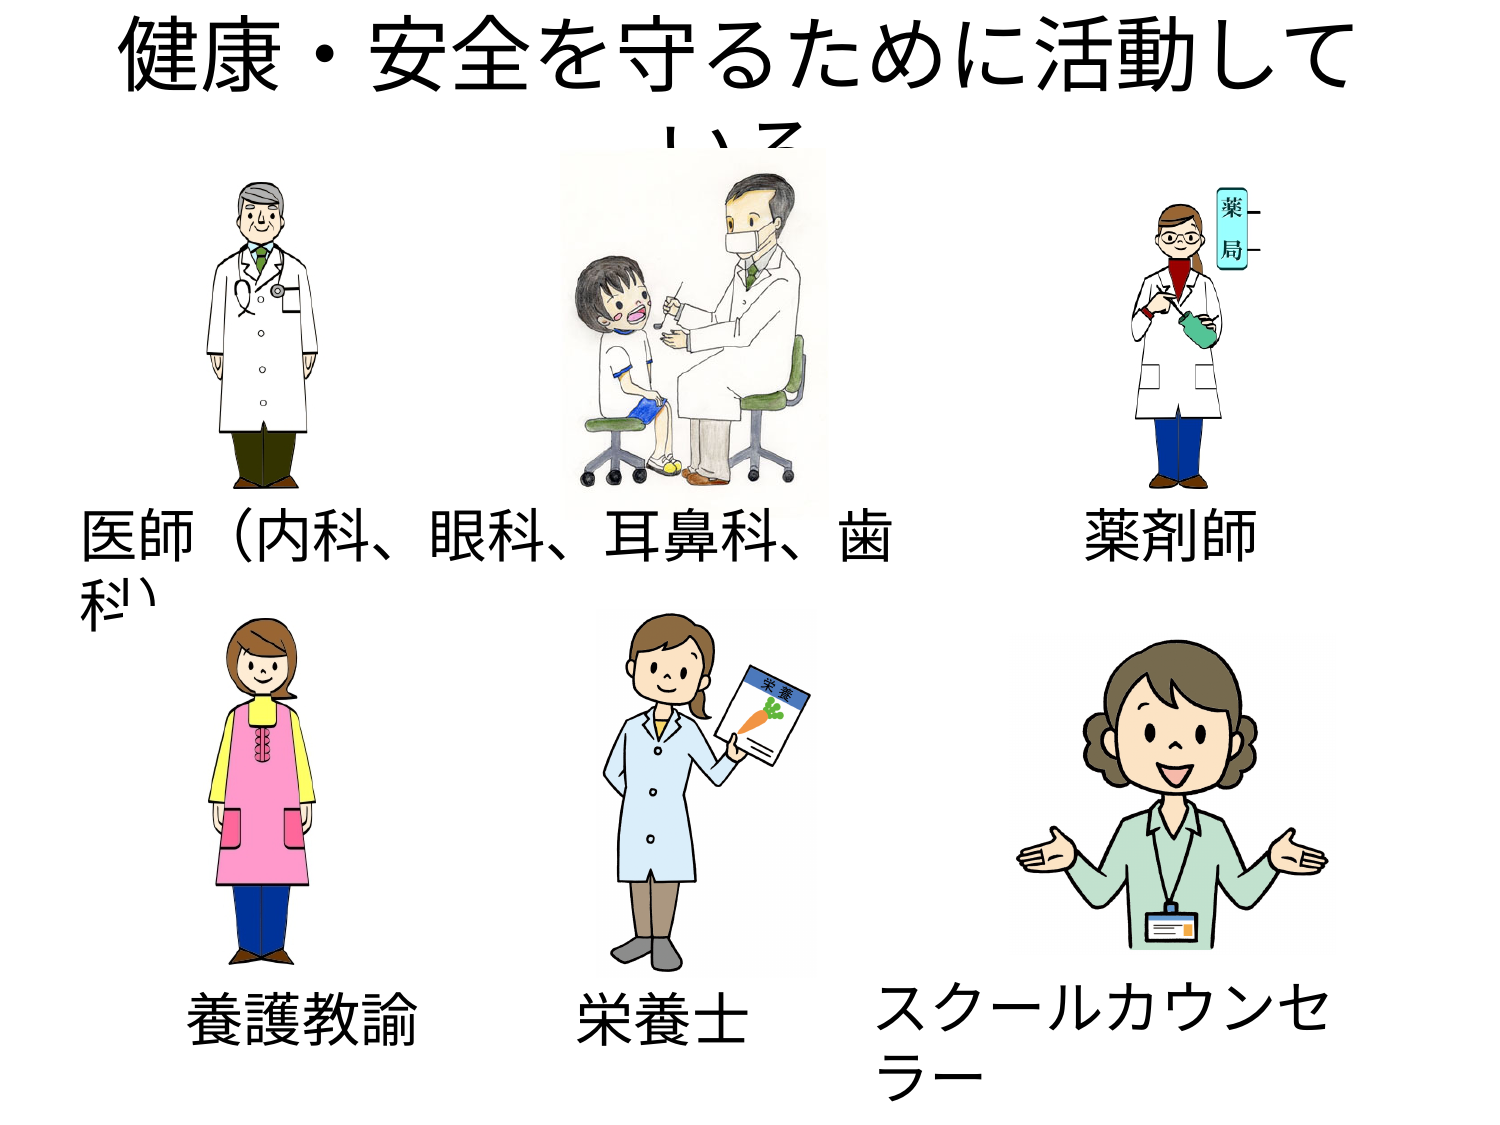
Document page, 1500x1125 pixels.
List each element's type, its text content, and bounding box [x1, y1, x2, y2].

title 健康・安全を守るために活動している [64, 31, 1415, 174]
text_box 医師（内科、眼科、耳鼻科、歯科） [64, 491, 963, 647]
text_box 栄養士 [560, 976, 786, 1061]
picture [596, 609, 817, 978]
picture [123, 605, 402, 977]
picture [135, 165, 389, 504]
text_box 薬剤師 [1069, 491, 1329, 577]
picture [1009, 633, 1337, 955]
picture [560, 148, 829, 520]
text_box 養護教諭 [171, 976, 455, 1061]
text_box スクールカウンセラー [856, 964, 1447, 1119]
picture [1080, 184, 1312, 492]
